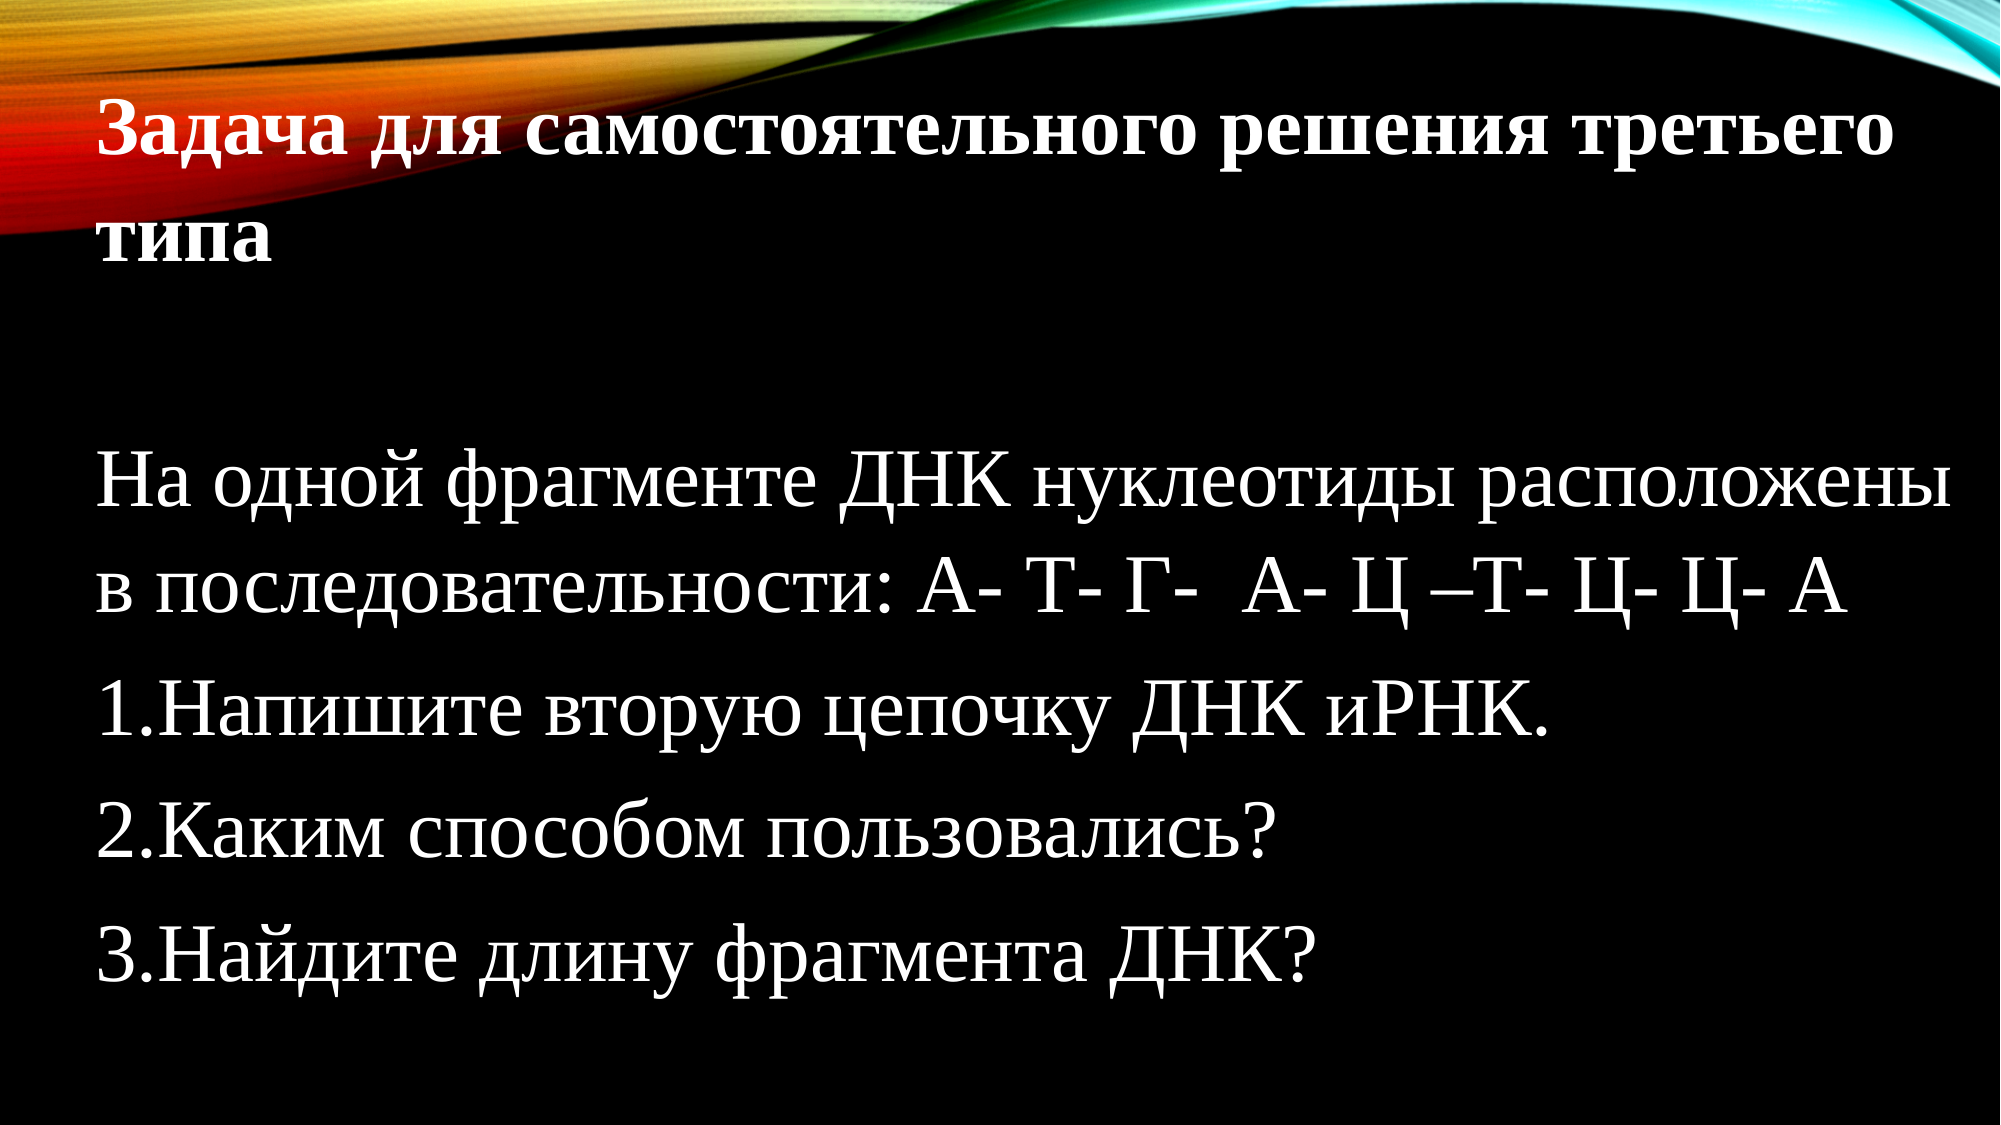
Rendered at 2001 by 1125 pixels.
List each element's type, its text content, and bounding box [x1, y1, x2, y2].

picture [0, 0, 2000, 237]
text_box Задача для самостоятельного решения третьего типа На одной фрагменте ДНК нуклеотиды расположены в последовательности: А- Т- Г- А- Ц –Т- Ц- Ц- А 1.Напишите вторую цепочку ДНК иРНК. 2.Каким способом пользовались? 3.Найдите длину фрагмента ДНК? [80, 57, 2000, 1006]
